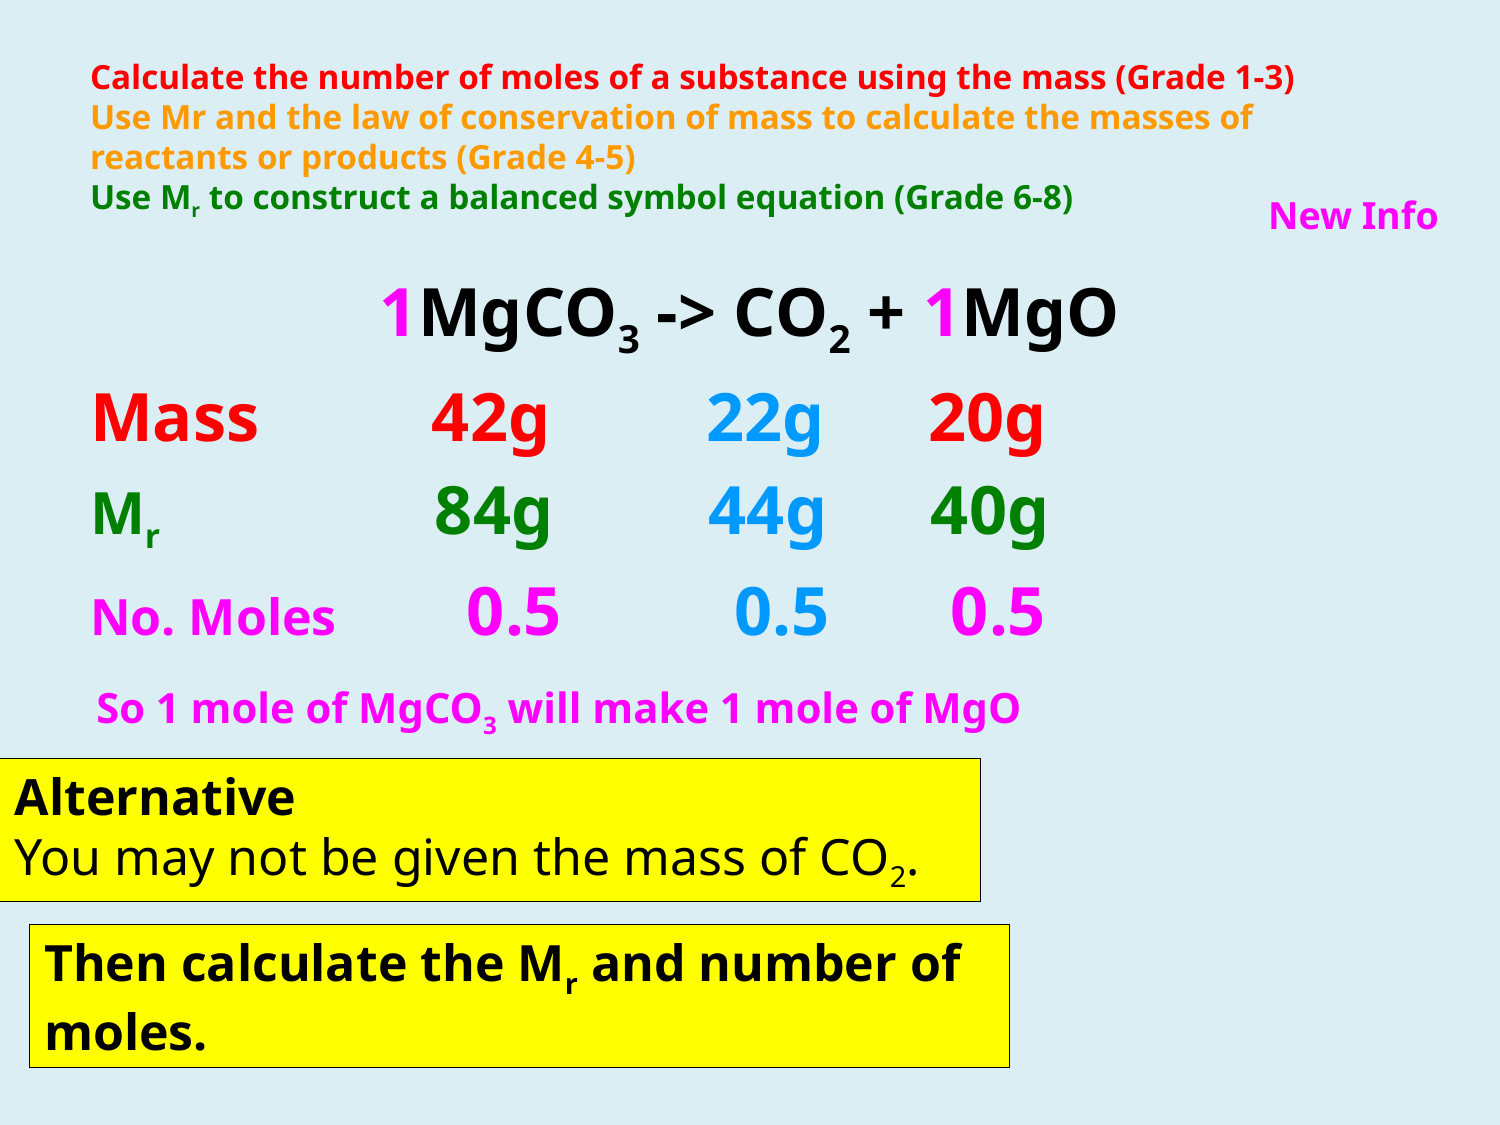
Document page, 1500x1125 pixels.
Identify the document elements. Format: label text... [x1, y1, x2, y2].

title Calculate the number of moles of a substance using the mass (Grade 1-3) Use Mr and the law of conservation of mass to calculate the masses of reactants or products (Grade 4-5) Use Mr to construct a balanced symbol equation (Grade 6-8) [75, 45, 1425, 233]
text_box New Info [1253, 184, 1454, 245]
list 1MgCO3 -> CO2 + 1MgO Mass 42g 22g 20g Mr 84g 44g 40g No. Moles 0.5 0.5 0.5 [75, 262, 1425, 1005]
text_box So 1 mole of MgCO3 will make 1 mole of MgO [81, 674, 1500, 747]
text_box Alternative You may not be given the mass of CO2. [0, 758, 981, 902]
text_box Then calculate the Mr and number of moles. [29, 924, 1010, 1068]
